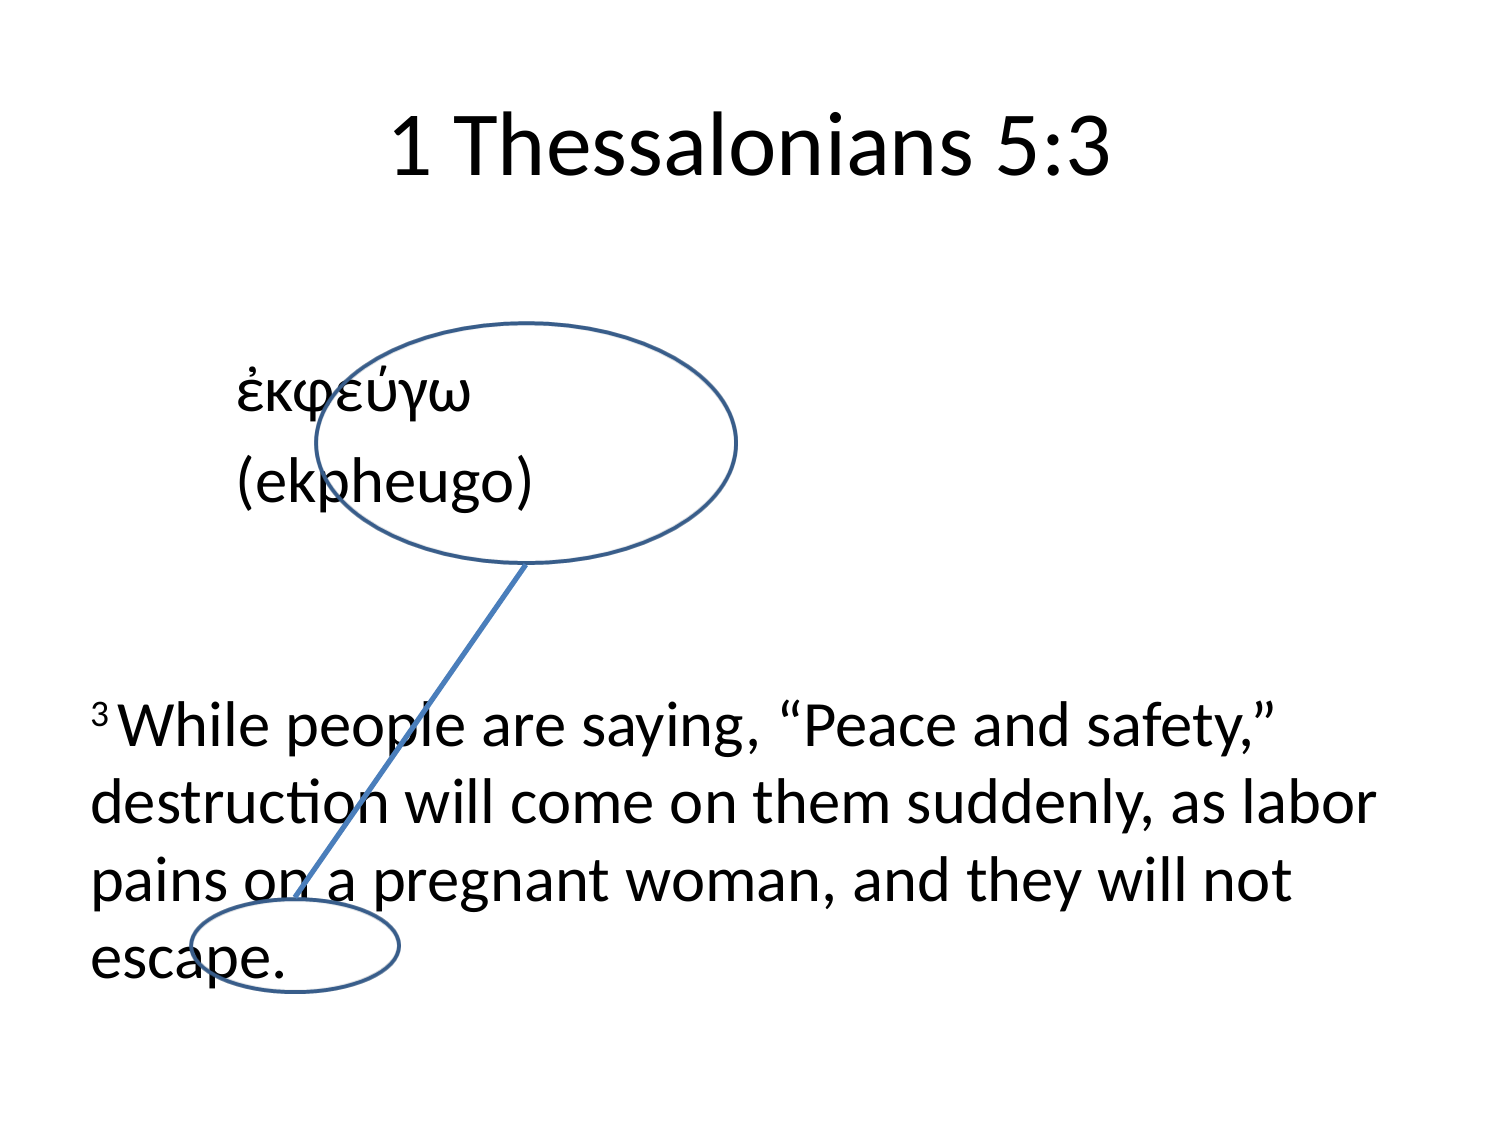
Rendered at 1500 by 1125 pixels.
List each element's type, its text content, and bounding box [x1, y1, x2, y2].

title 1 Thessalonians 5:3 [75, 45, 1425, 233]
picture [314, 321, 738, 565]
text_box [294, 564, 526, 898]
picture [189, 897, 401, 994]
list ἐκφεύγω (ekpheugo) 3 While people are saying, “Peace and safety,” destruction will come on them suddenly, as labor pains on a pregnant woman, and they will not escape. [75, 262, 1425, 1005]
